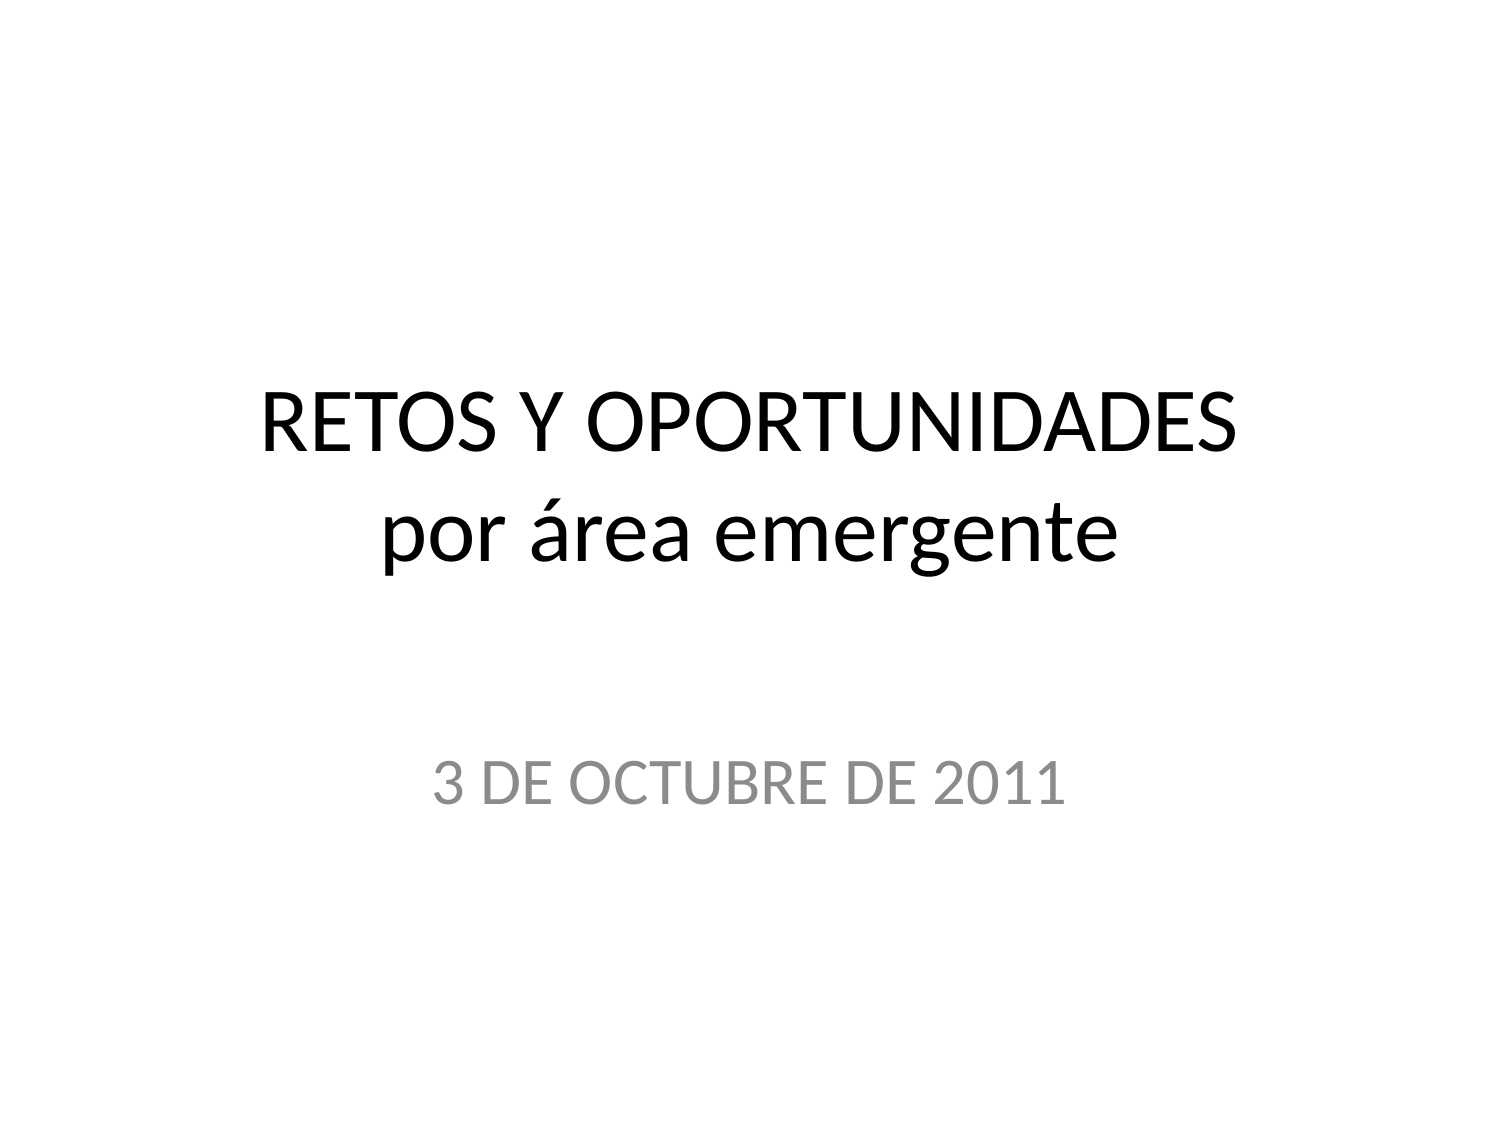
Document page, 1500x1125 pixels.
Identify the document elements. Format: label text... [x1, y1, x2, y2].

title RETOS Y OPORTUNIDADES por área emergente [112, 349, 1388, 591]
subtitle 3 DE OCTUBRE DE 2011 [225, 637, 1275, 925]
